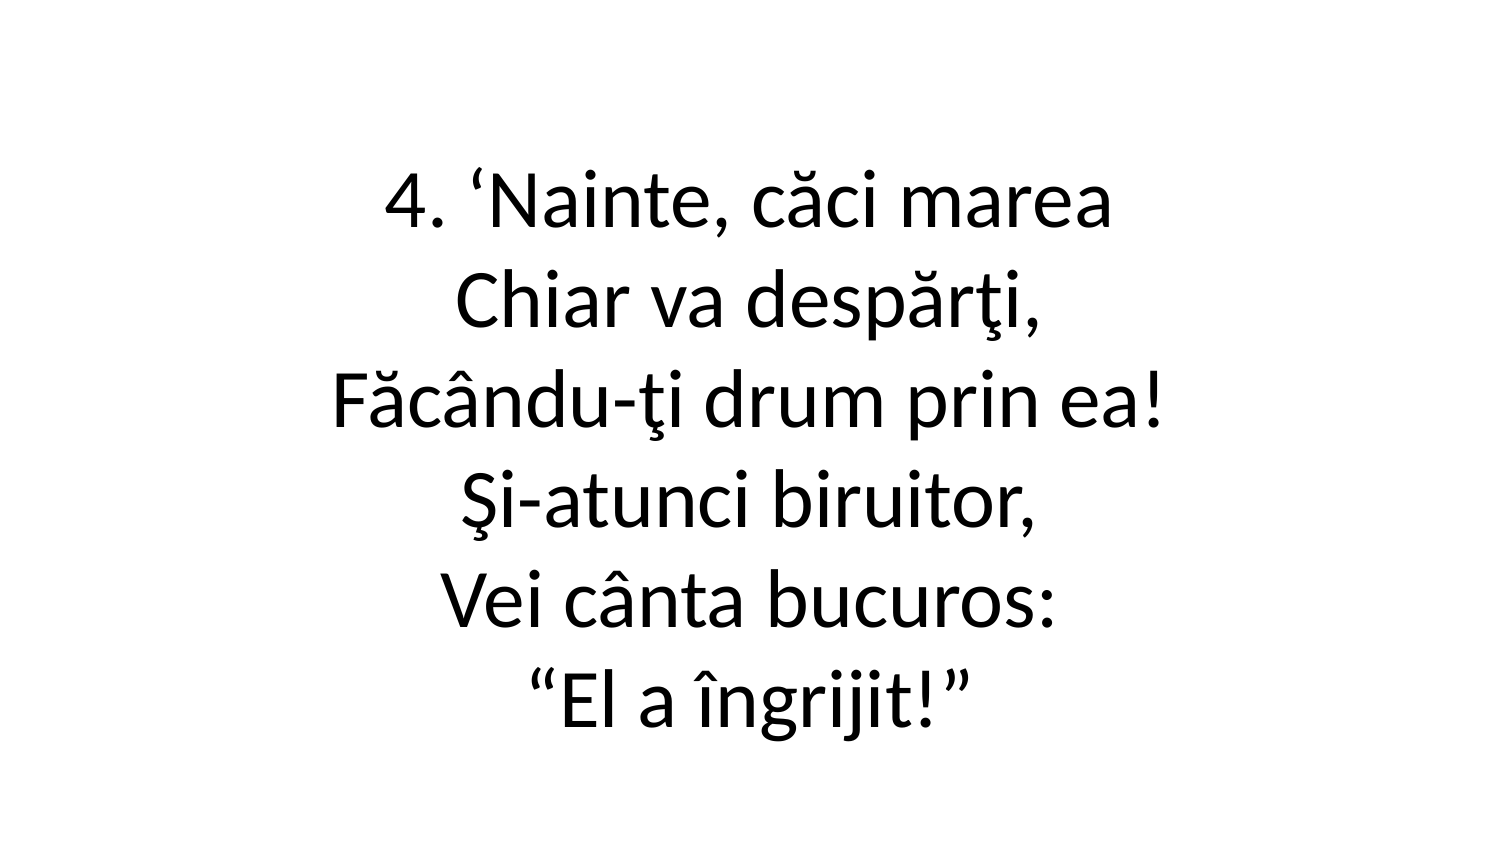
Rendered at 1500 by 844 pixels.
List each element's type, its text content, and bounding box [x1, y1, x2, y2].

text_box 4. ‘Nainte, căci marea Chiar va despărţi, Făcându-ţi drum prin ea! Şi-atunci biruitor, Vei cânta bucuros: “El a îngrijit!” [316, 92, 1184, 752]
